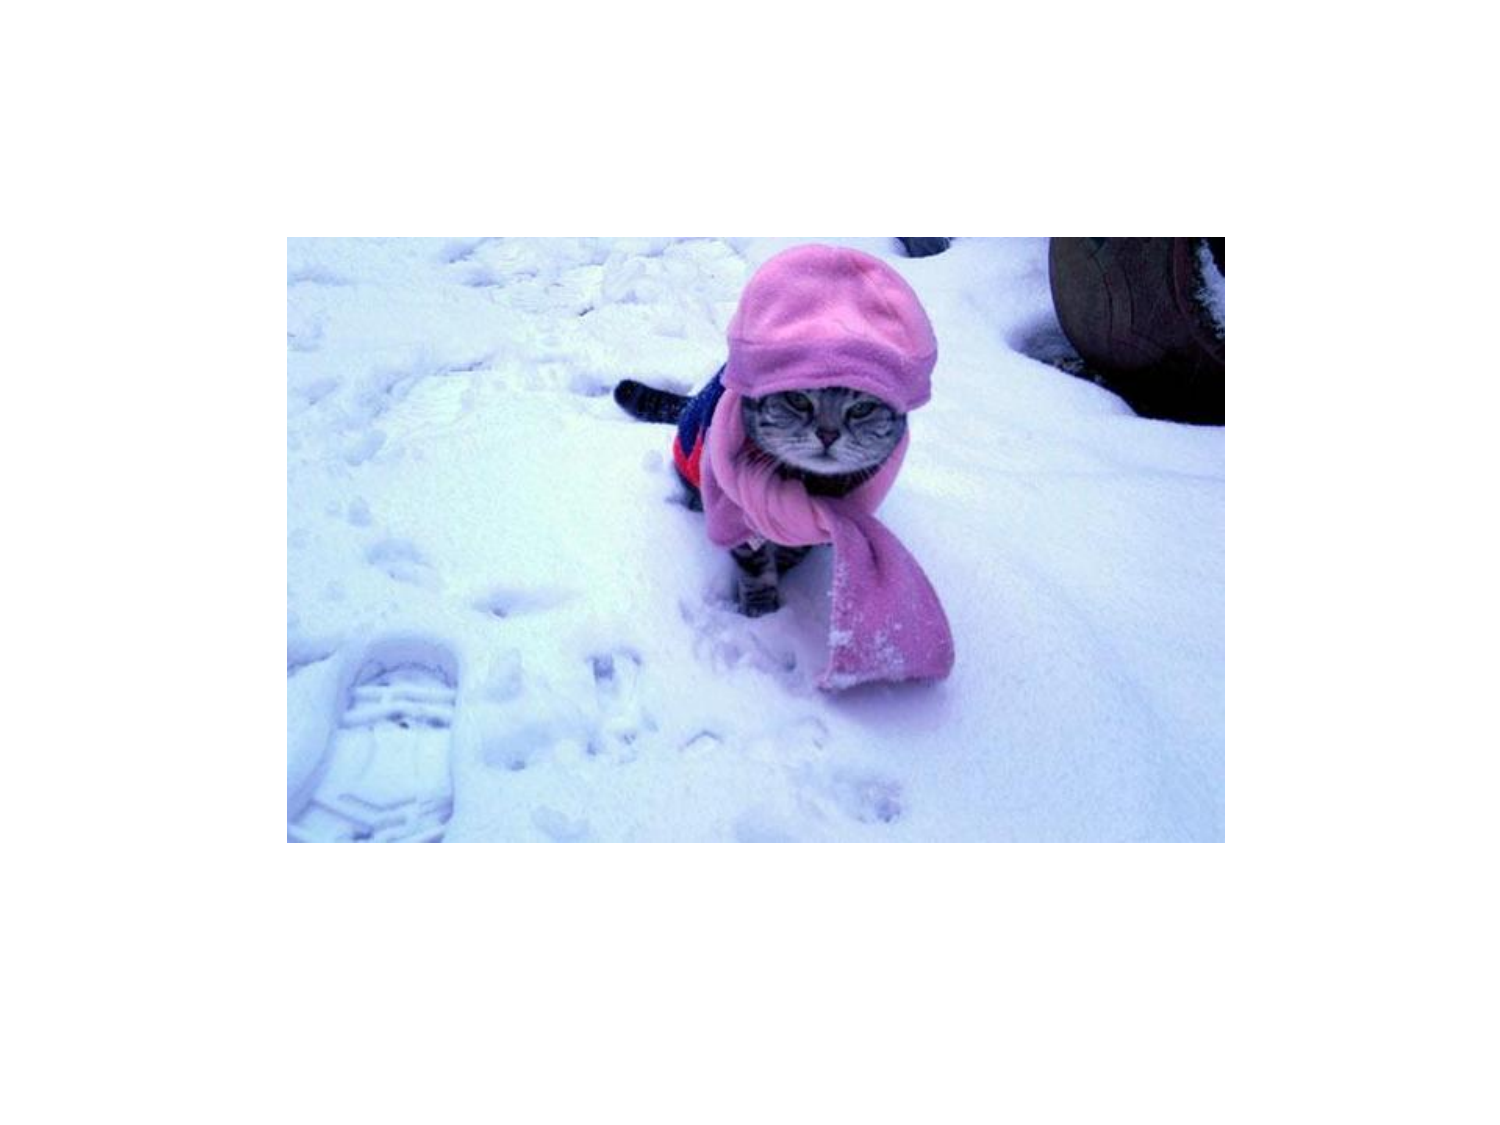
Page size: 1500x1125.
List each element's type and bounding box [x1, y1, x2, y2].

picture [287, 237, 1226, 843]
